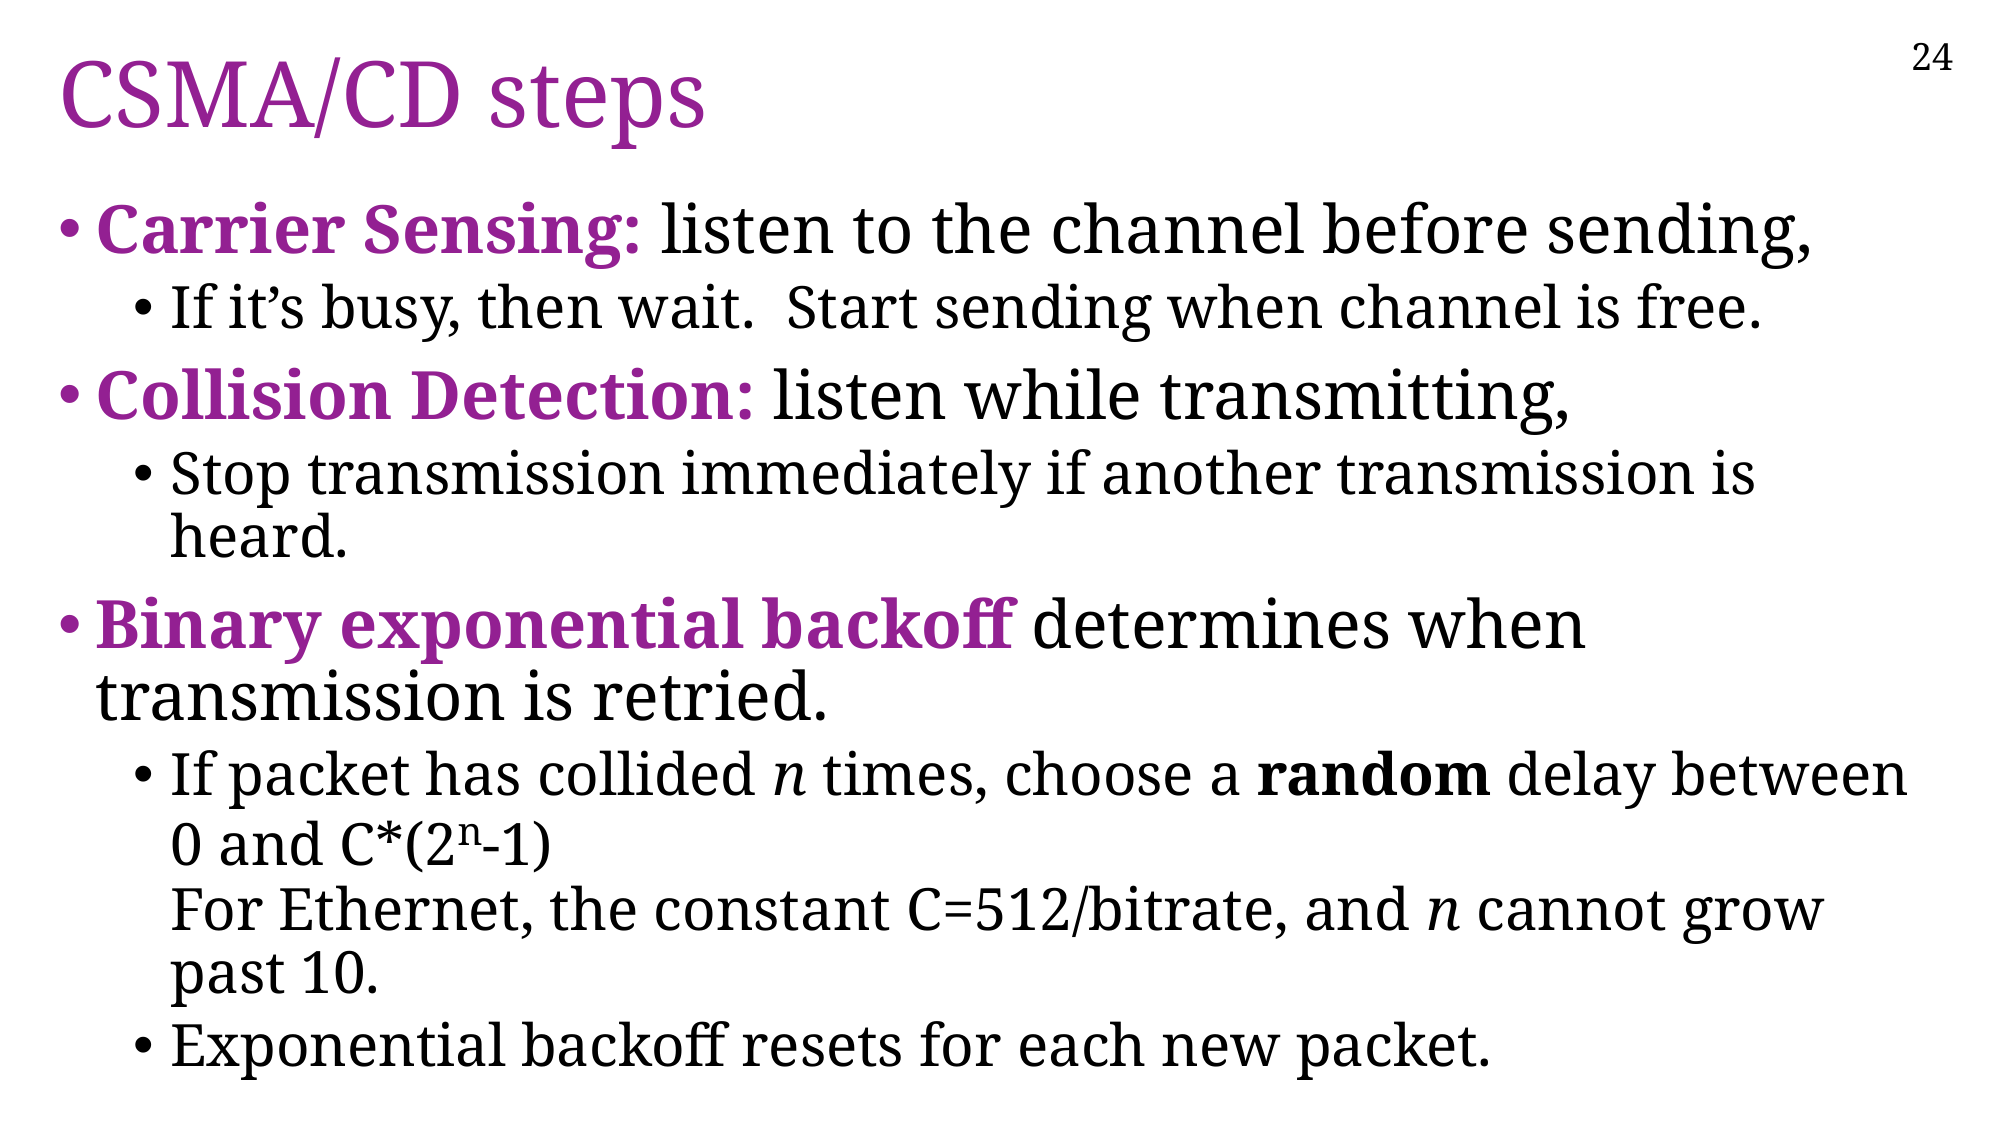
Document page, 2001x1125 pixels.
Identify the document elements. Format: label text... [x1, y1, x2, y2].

title CSMA/CD steps [43, 25, 1953, 171]
list Carrier Sensing: listen to the channel before sending, If it’s busy, then wait. Start sending when channel is free. Collision Detection: listen while transmitting, Stop transmission immediately if another transmission is heard. Binary exponential backoff determines when transmission is retried. If packet has collided n times, choose a random delay between 0 and C*(2n-1) For Ethernet, the constant C=512/bitrate, and n cannot grow past 10. Exponential backoff resets for each new packet. [43, 188, 1953, 1106]
